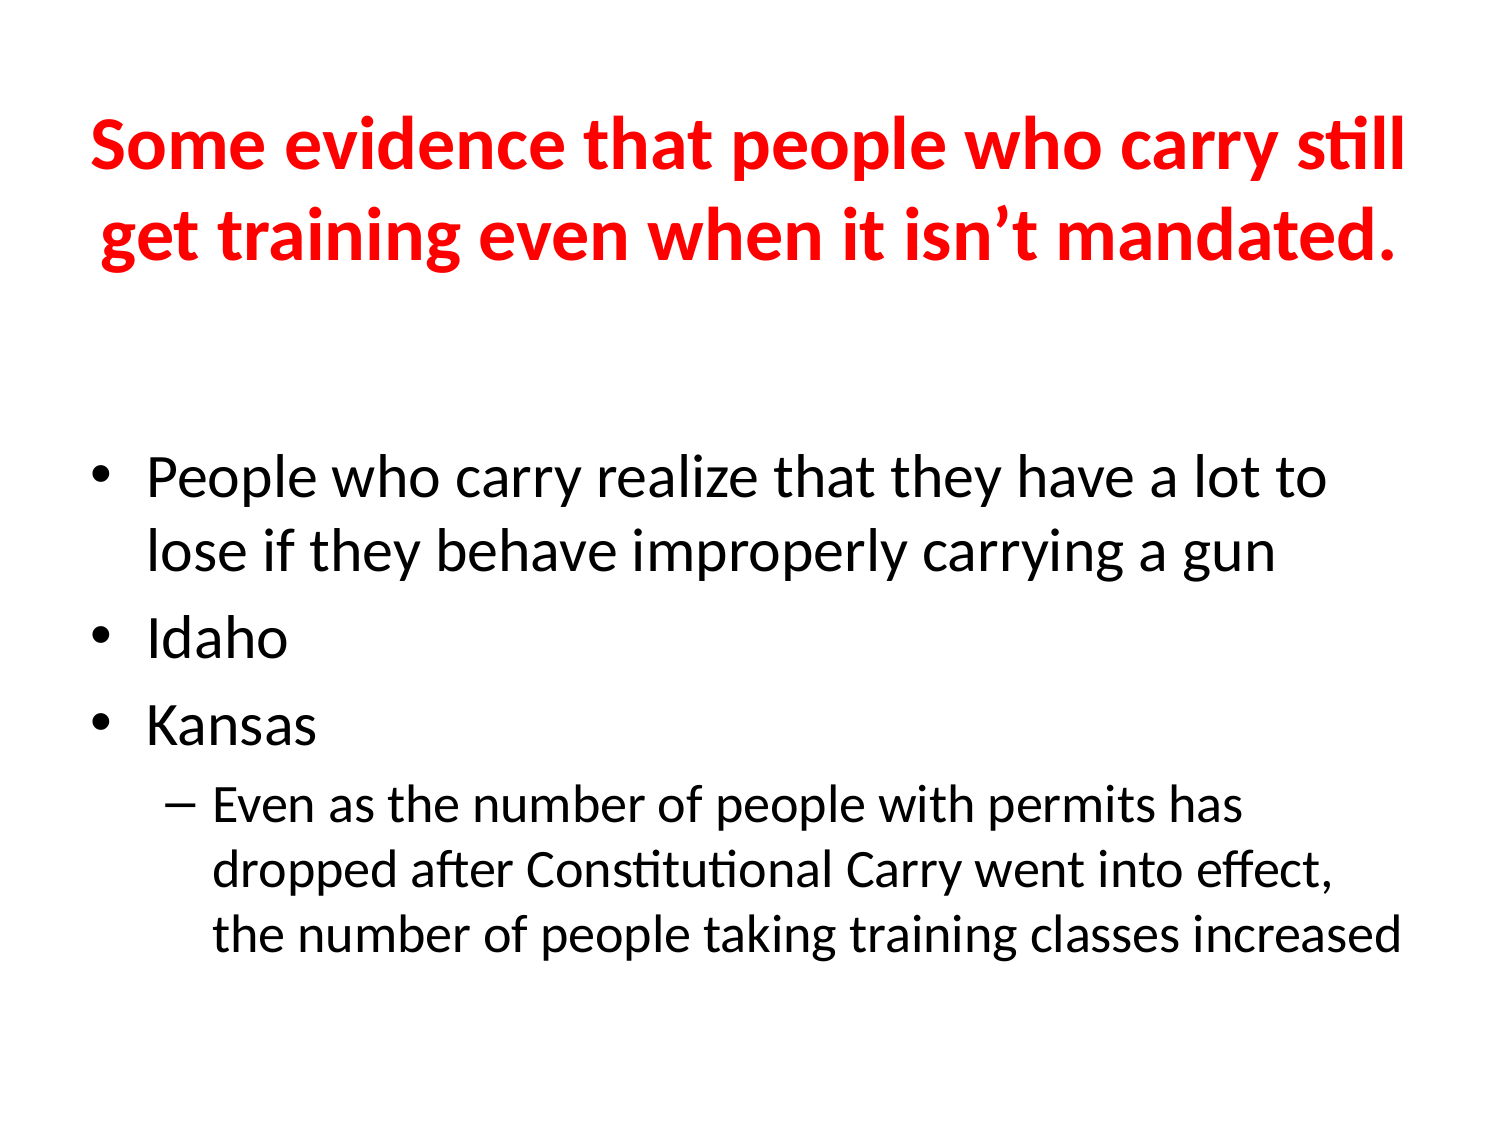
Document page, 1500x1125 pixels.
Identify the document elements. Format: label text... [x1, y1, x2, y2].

title Some evidence that people who carry still get training even when it isn’t mandated. [75, 77, 1425, 383]
list People who carry realize that they have a lot to lose if they behave improperly carrying a gun Idaho Kansas Even as the number of people with permits has dropped after Constitutional Carry went into effect, the number of people taking training classes increased [75, 427, 1425, 1005]
